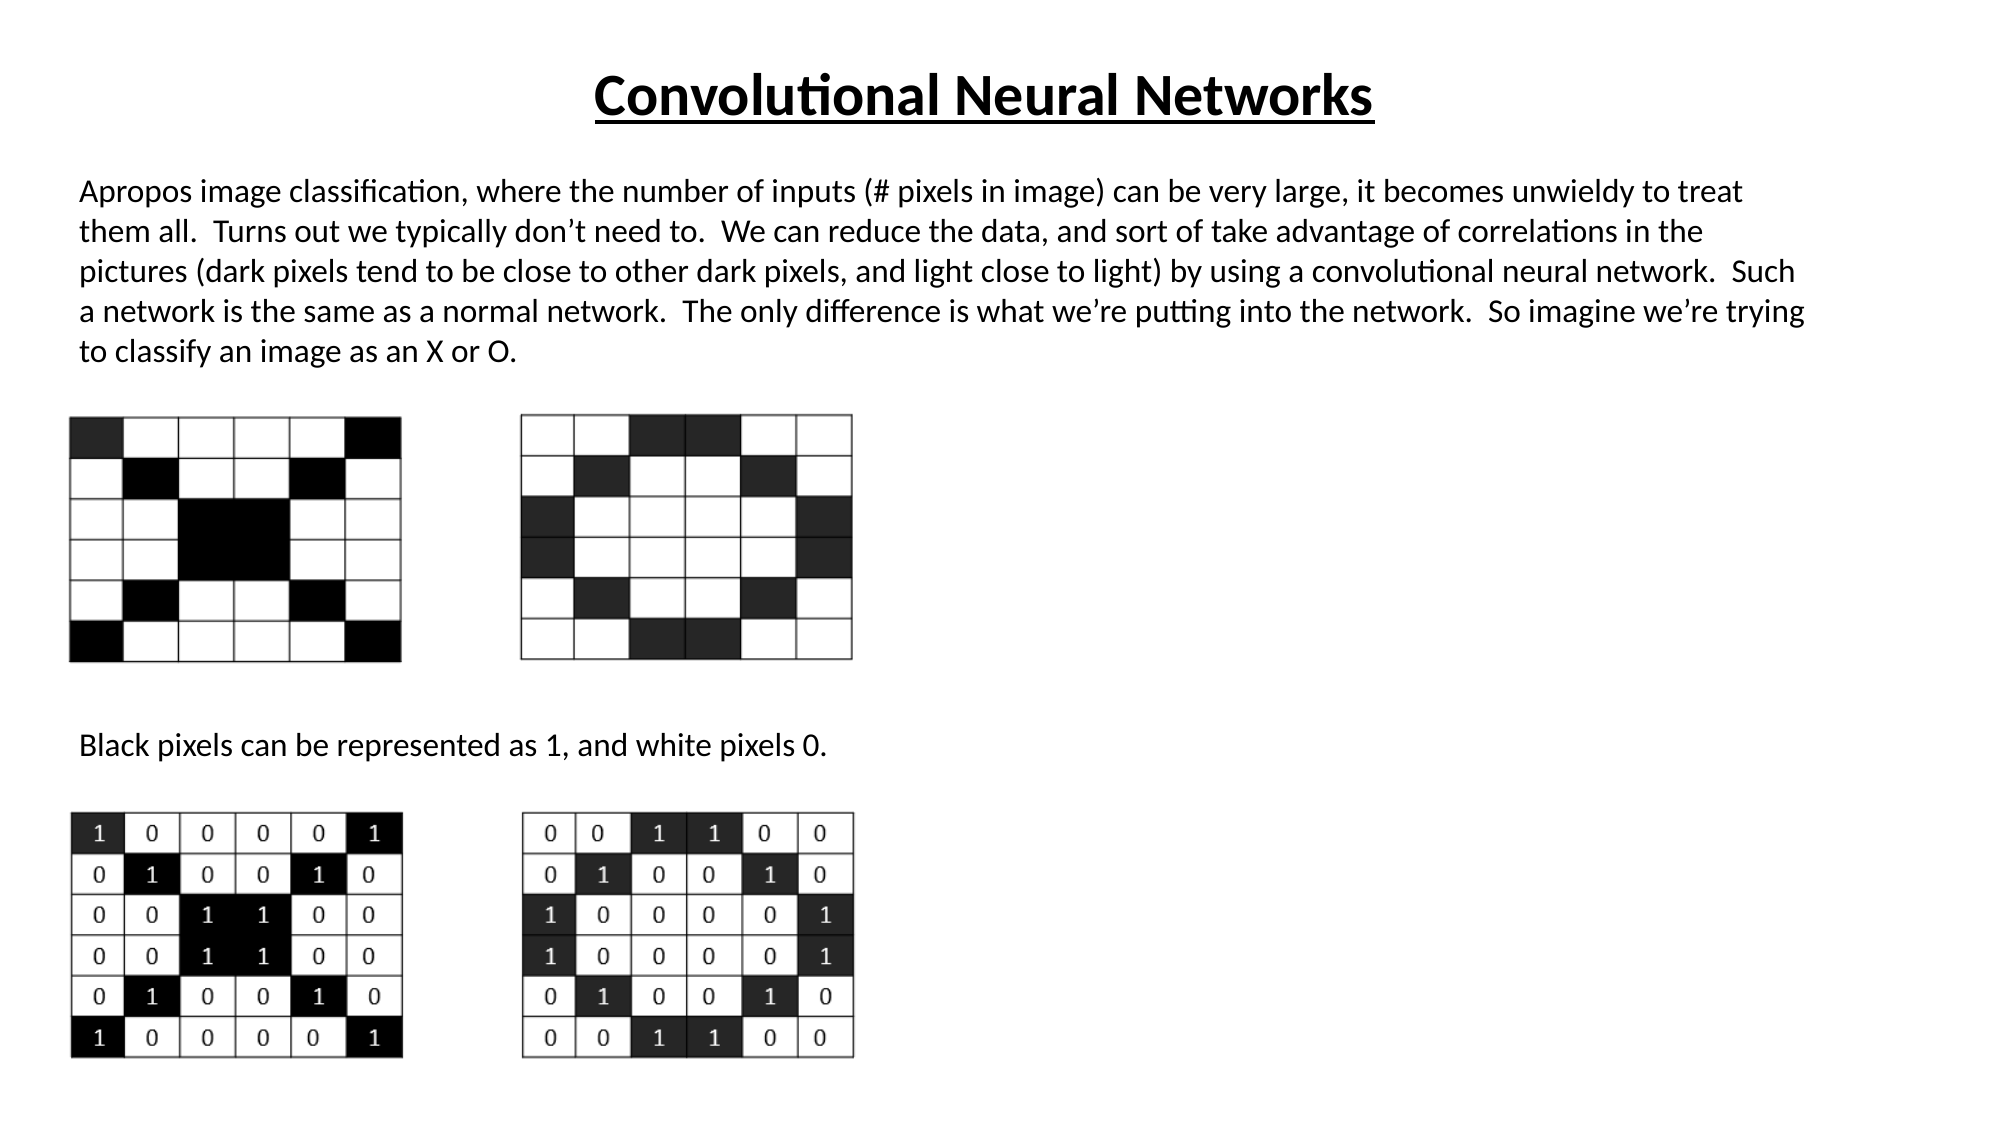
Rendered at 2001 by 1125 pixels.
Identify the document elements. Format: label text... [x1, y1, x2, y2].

picture [65, 805, 859, 1066]
picture [64, 404, 859, 666]
text_box Apropos image classification, where the number of inputs (# pixels in image) can be very large, it becomes unwieldy to treat them all. Turns out we typically don’t need to. We can reduce the data, and sort of take advantage of correlations in the pictures (dark pixels tend to be close to other dark pixels, and light close to light) by using a convolutional neural network. Such a network is the same as a normal network. The only difference is what we’re putting into the network. So imagine we’re trying to classify an image as an X or O. [64, 162, 1823, 377]
title Convolutional Neural Networks [517, 17, 1452, 137]
text_box Black pixels can be represented as 1, and white pixels 0. [64, 715, 1065, 771]
